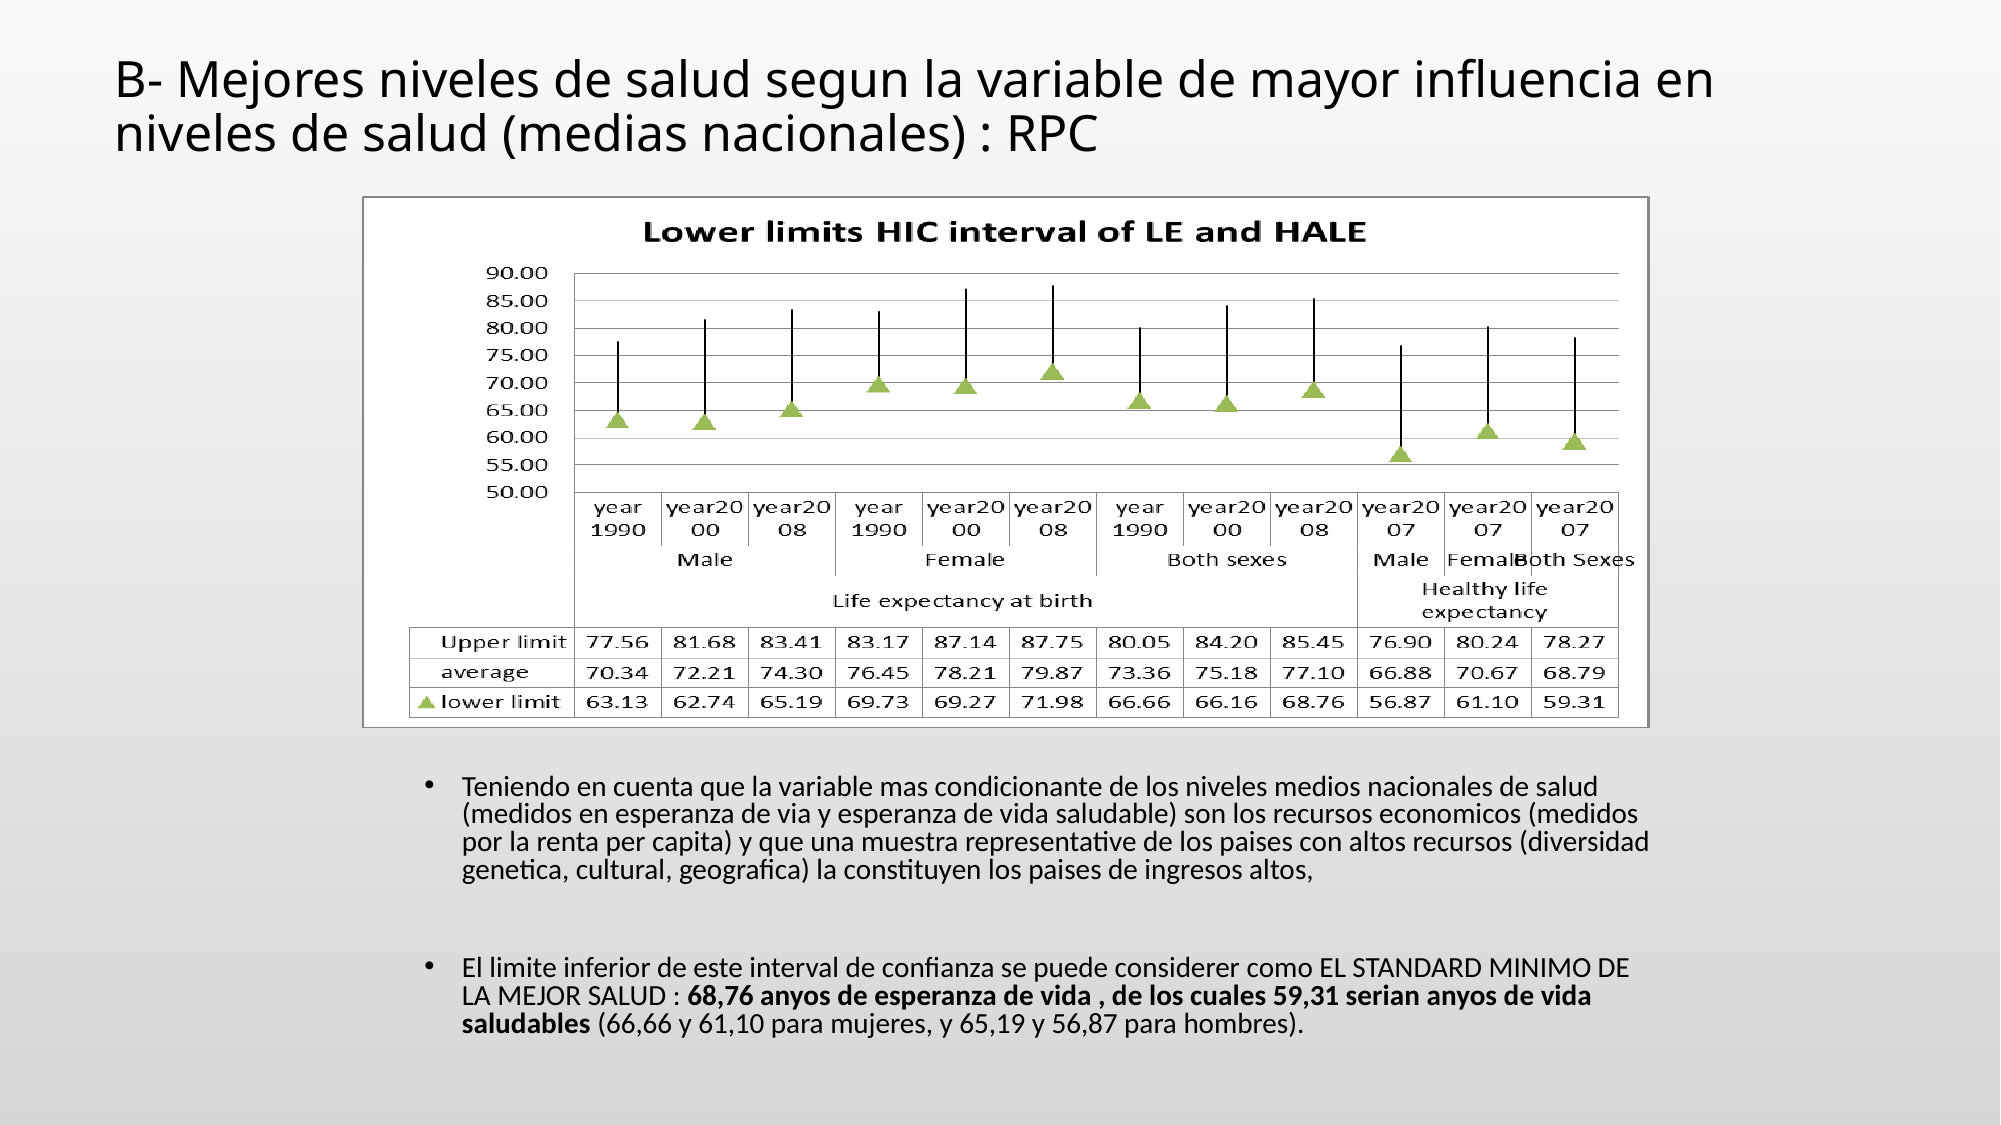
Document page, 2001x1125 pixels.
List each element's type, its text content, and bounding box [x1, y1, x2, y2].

title B- Mejores niveles de salud segun la variable de mayor influencia en niveles de salud (medias nacionales) : RPC [99, 45, 1900, 233]
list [362, 196, 1650, 728]
list Teniendo en cuenta que la variable mas condicionante de los niveles medios nacionales de salud (medidos en esperanza de via y esperanza de vida saludable) son los recursos economicos (medidos por la renta per capita) y que una muestra representative de los paises con altos recursos (diversidad genetica, cultural, geografica) la constituyen los paises de ingresos altos, El limite inferior de este interval de confianza se puede considerer como EL STANDARD MINIMO DE LA MEJOR SALUD : 68,76 anyos de esperanza de vida , de los cuales 59,31 serian anyos de vida saludables (66,66 y 61,10 para mujeres, y 65,19 y 56,87 para hombres). [409, 766, 1677, 1047]
